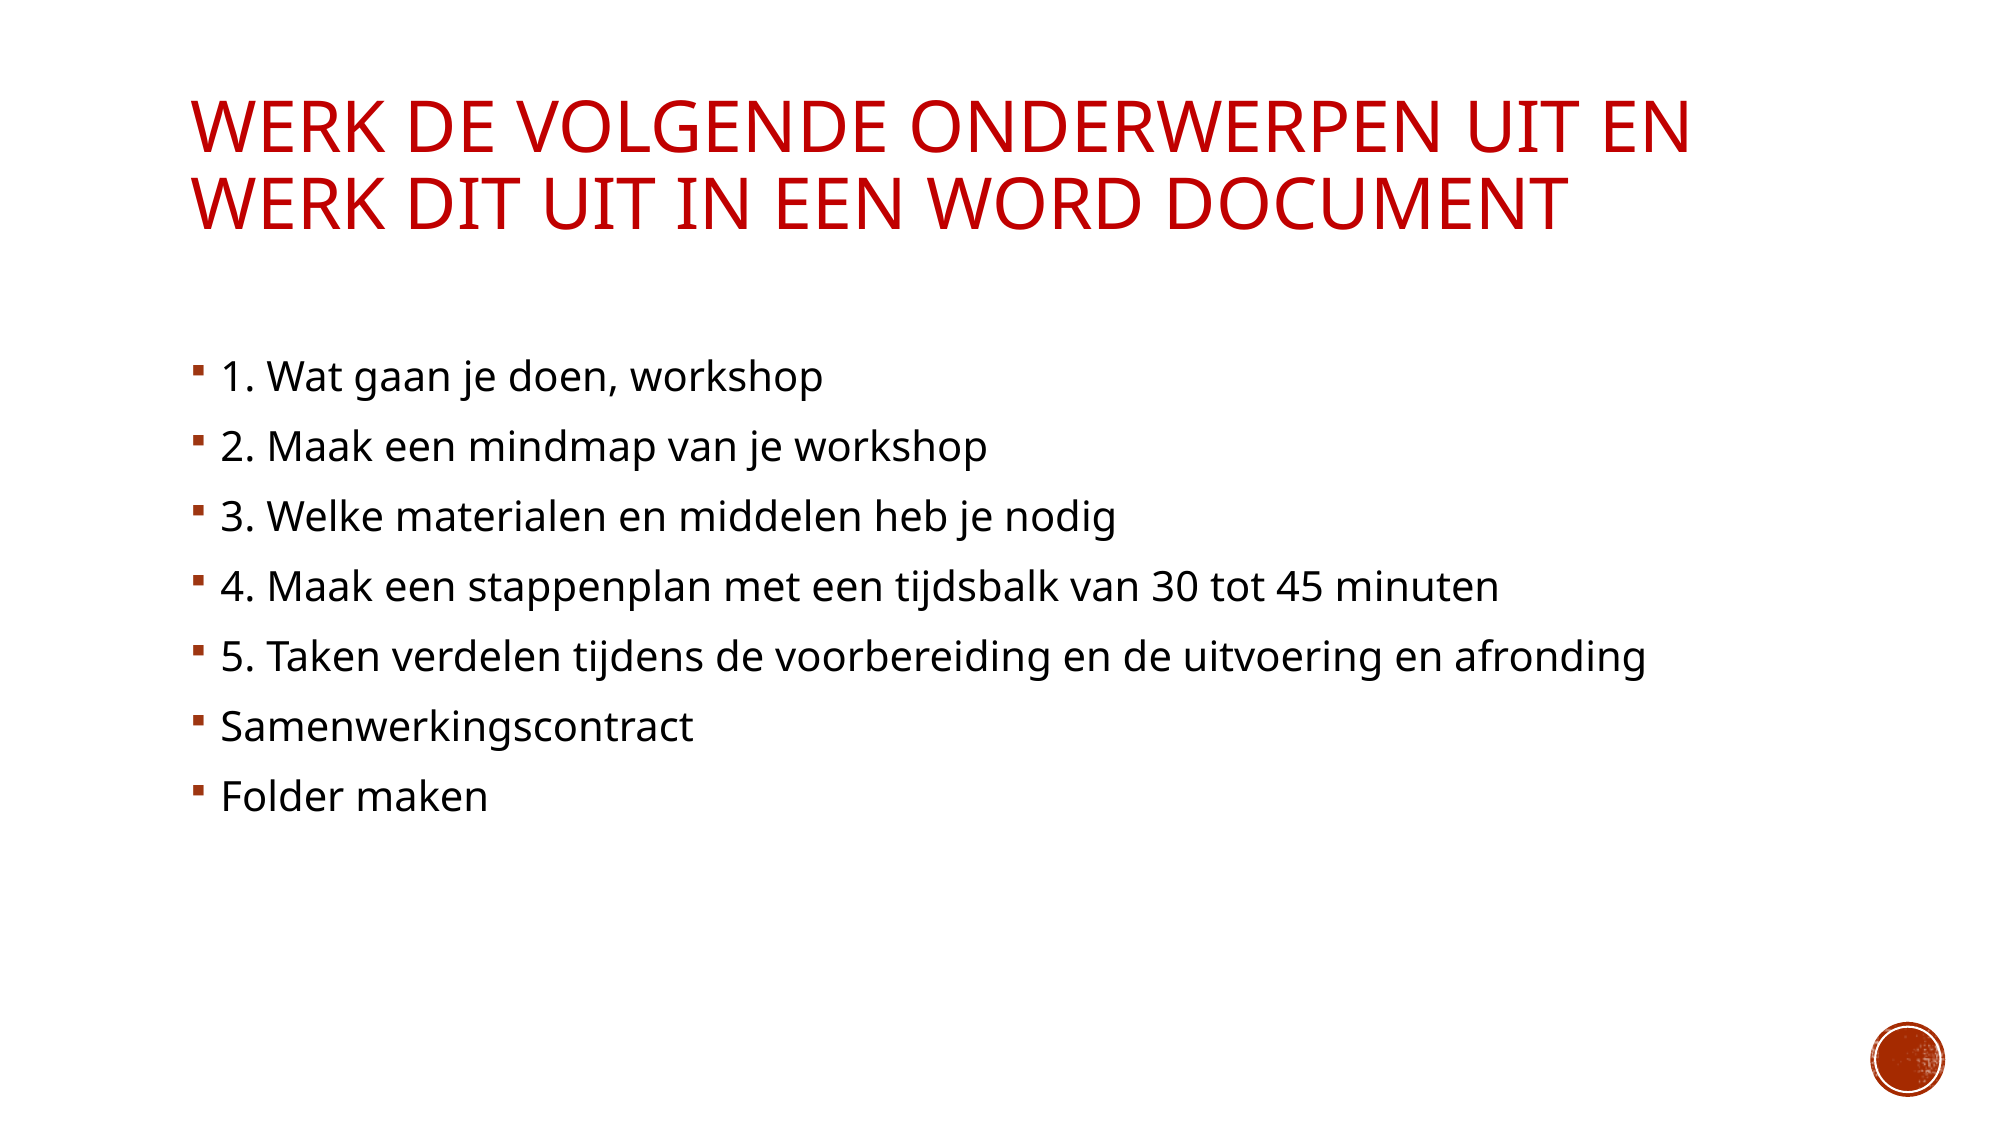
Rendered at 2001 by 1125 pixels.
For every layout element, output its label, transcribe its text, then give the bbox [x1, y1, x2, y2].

list 1. Wat gaan je doen, workshop 2. Maak een mindmap van je workshop 3. Welke materialen en middelen heb je nodig 4. Maak een stappenplan met een tijdsbalk van 30 tot 45 minuten 5. Taken verdelen tijdens de voorbereiding en de uitvoering en afronding Samenwerkingscontract Folder maken [175, 348, 1826, 1013]
title Werk de volgende onderwerpen uit en werk dit uit in een word document [175, 79, 1826, 344]
